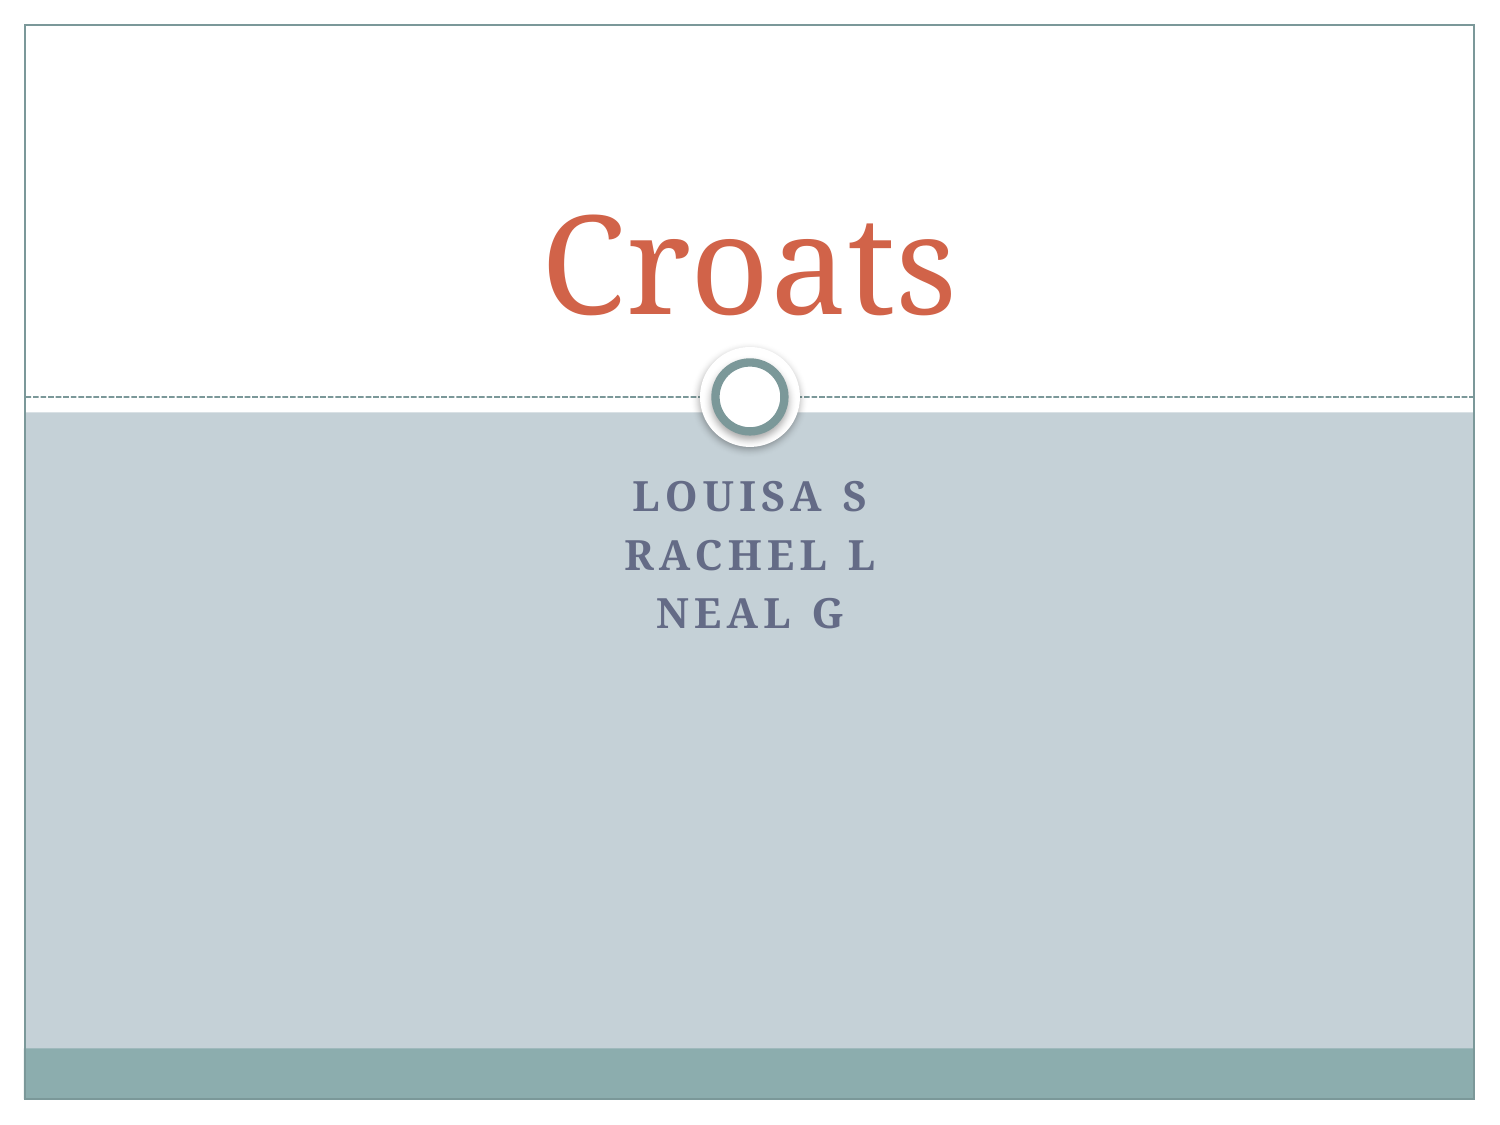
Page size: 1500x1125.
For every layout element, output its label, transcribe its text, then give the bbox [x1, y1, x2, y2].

title Croats [112, 62, 1388, 350]
subtitle Louisa S Rachel L Neal G [225, 462, 1275, 750]
